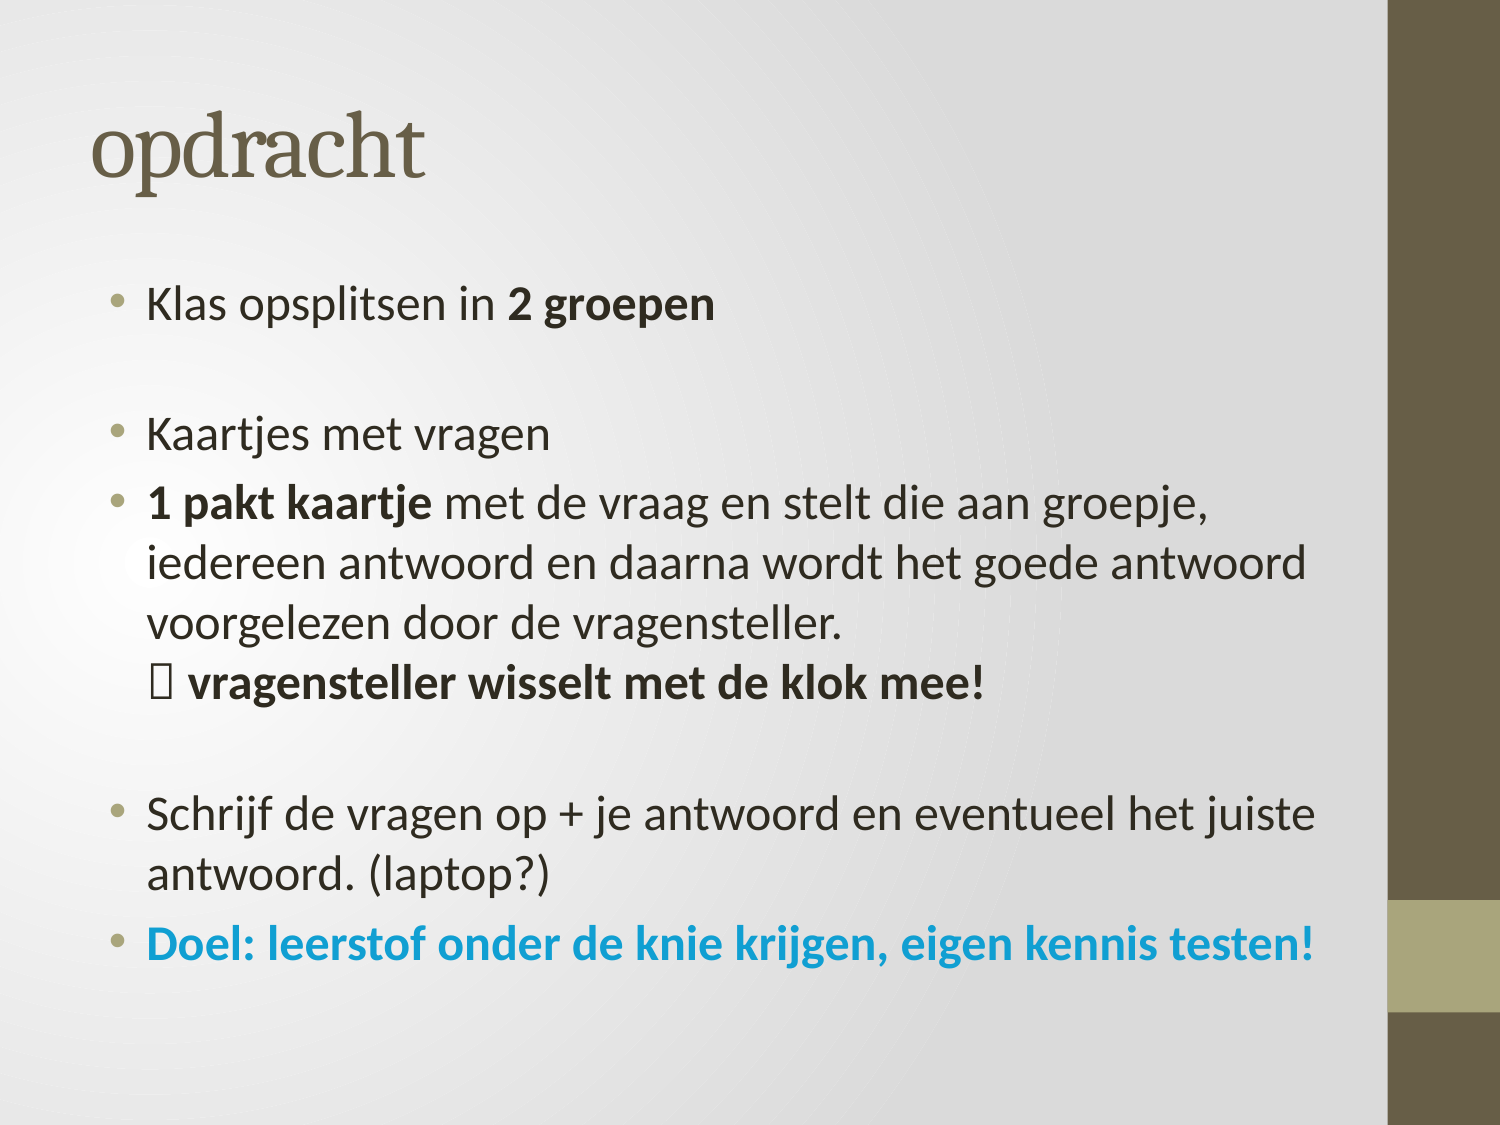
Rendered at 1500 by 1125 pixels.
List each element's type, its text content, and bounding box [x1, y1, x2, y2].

list Klas opsplitsen in 2 groepen Kaartjes met vragen 1 pakt kaartje met de vraag en stelt die aan groepje, iedereen antwoord en daarna wordt het goede antwoord voorgelezen door de vragensteller.  vragensteller wisselt met de klok mee! Schrijf de vragen op + je antwoord en eventueel het juiste antwoord. (laptop?) Doel: leerstof onder de knie krijgen, eigen kennis testen! [75, 262, 1341, 1094]
title opdracht [75, 45, 1325, 233]
